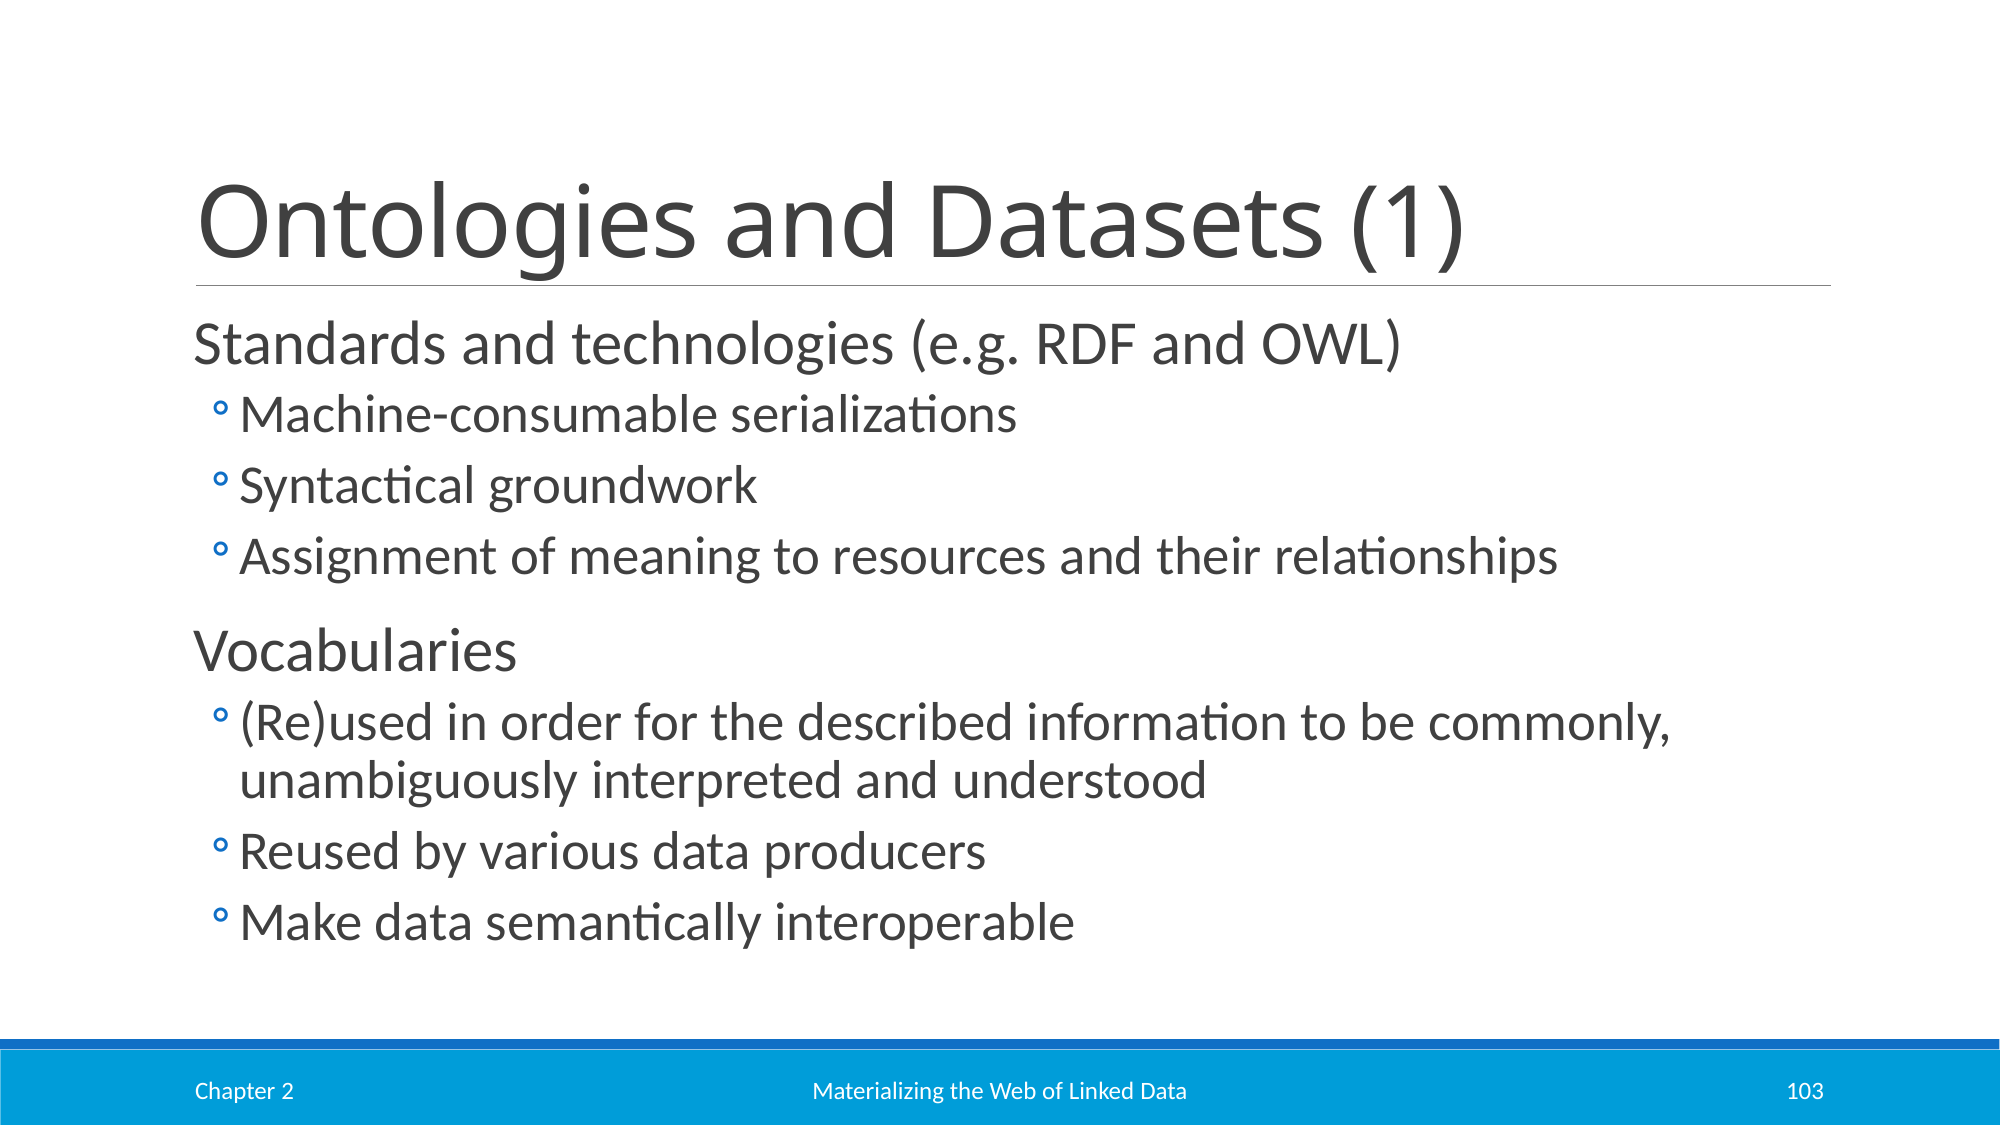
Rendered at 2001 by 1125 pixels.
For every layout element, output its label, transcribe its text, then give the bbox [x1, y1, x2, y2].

slide_number Chapter 2 [180, 1059, 586, 1120]
slide_number 103 [1624, 1059, 1840, 1120]
list Standards and technologies (e.g. RDF and OWL) Machine-consumable serializations Syntactical groundwork Assignment of meaning to resources and their relationships Vocabularies (Re)used in order for the described information to be commonly, unambiguously interpreted and understood Reused by various data producers Make data semantically interoperable [180, 302, 1830, 963]
footer Materializing the Web of Linked Data [604, 1059, 1396, 1120]
title Ontologies and Datasets (1) [180, 47, 1830, 285]
